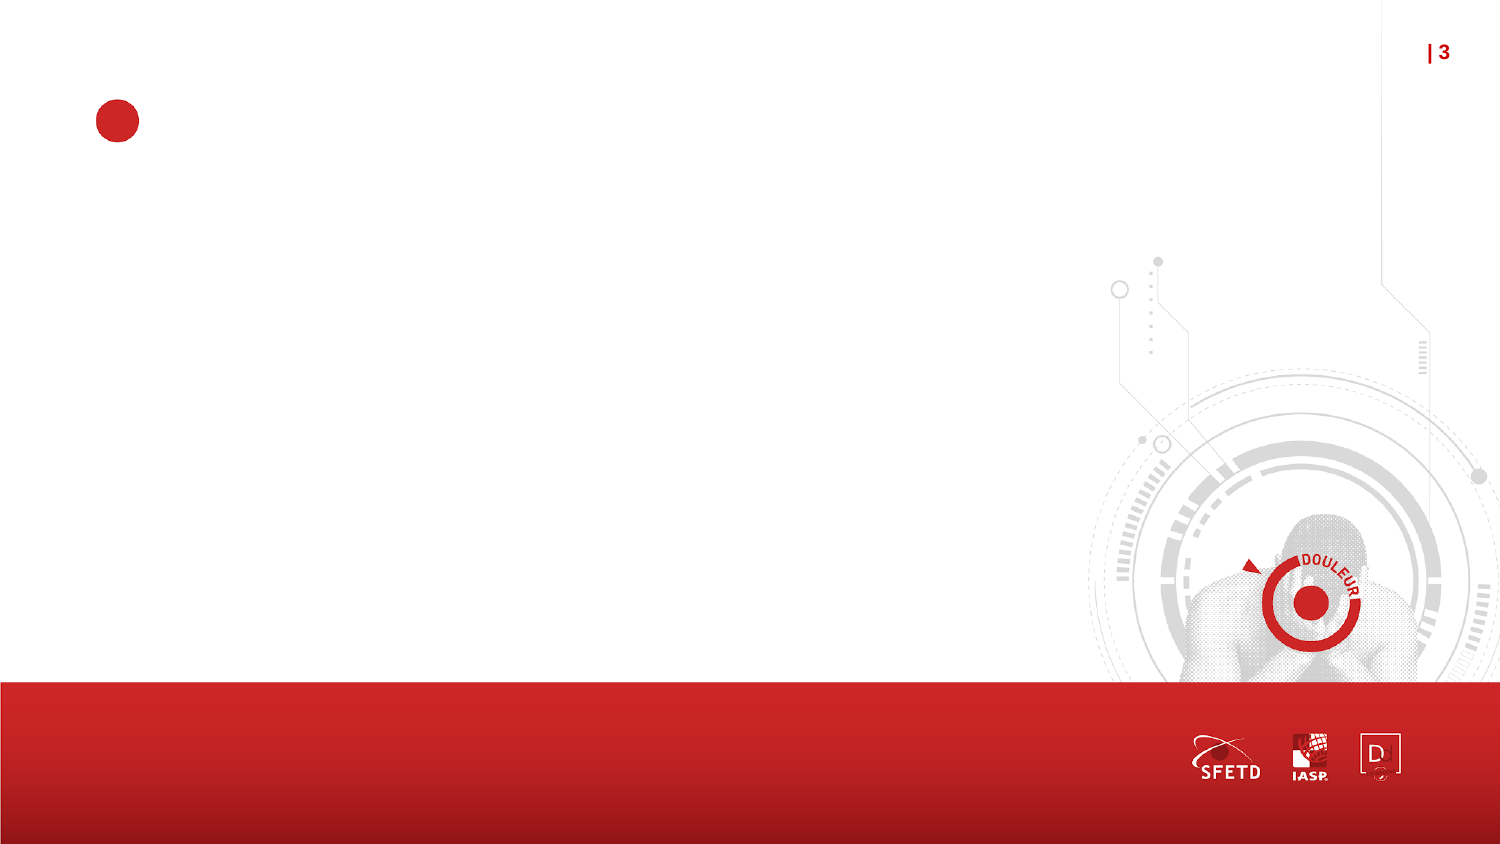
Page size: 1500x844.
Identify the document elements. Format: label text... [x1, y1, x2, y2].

slide_number | ‹#› [1355, 32, 1465, 70]
picture [0, 0, 1500, 844]
